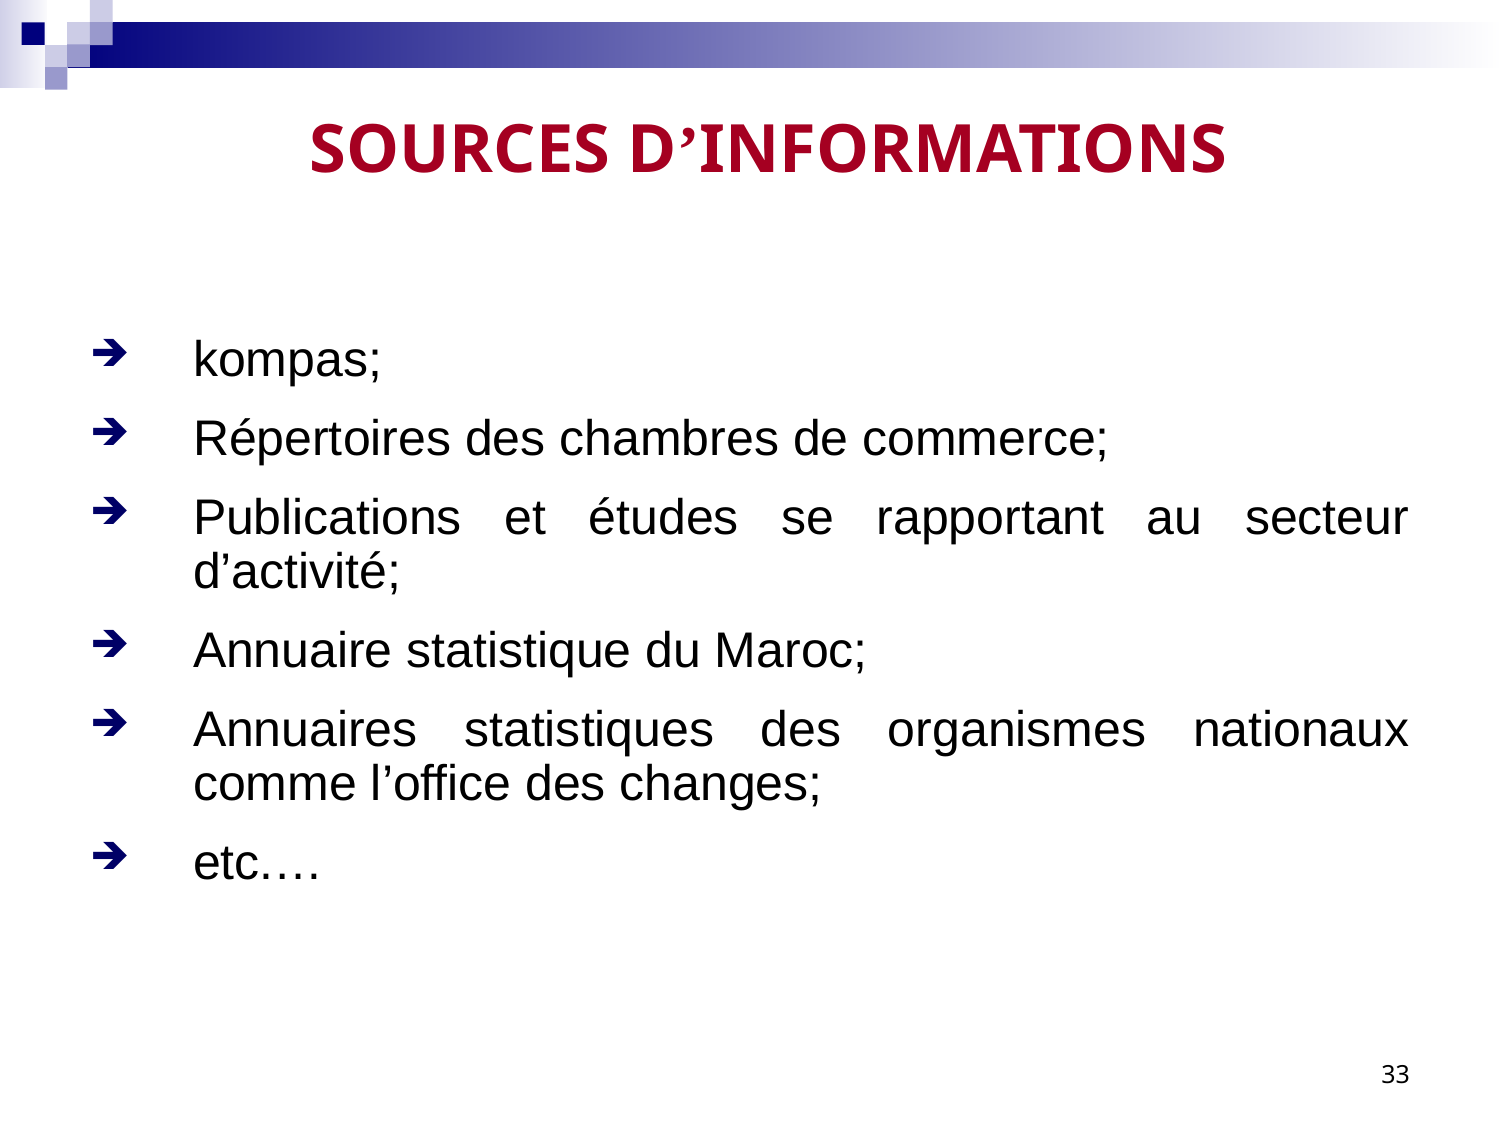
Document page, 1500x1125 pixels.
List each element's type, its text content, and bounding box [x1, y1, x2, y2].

title SOURCES D’INFORMATIONS [112, 96, 1425, 195]
slide_number 33 [1074, 1025, 1425, 1100]
list kompas; Répertoires des chambres de commerce; Publications et études se rapportant au secteur d’activité; Annuaire statistique du Maroc; Annuaires statistiques des organismes nationaux comme l’office des changes; etc.… [75, 326, 1425, 919]
